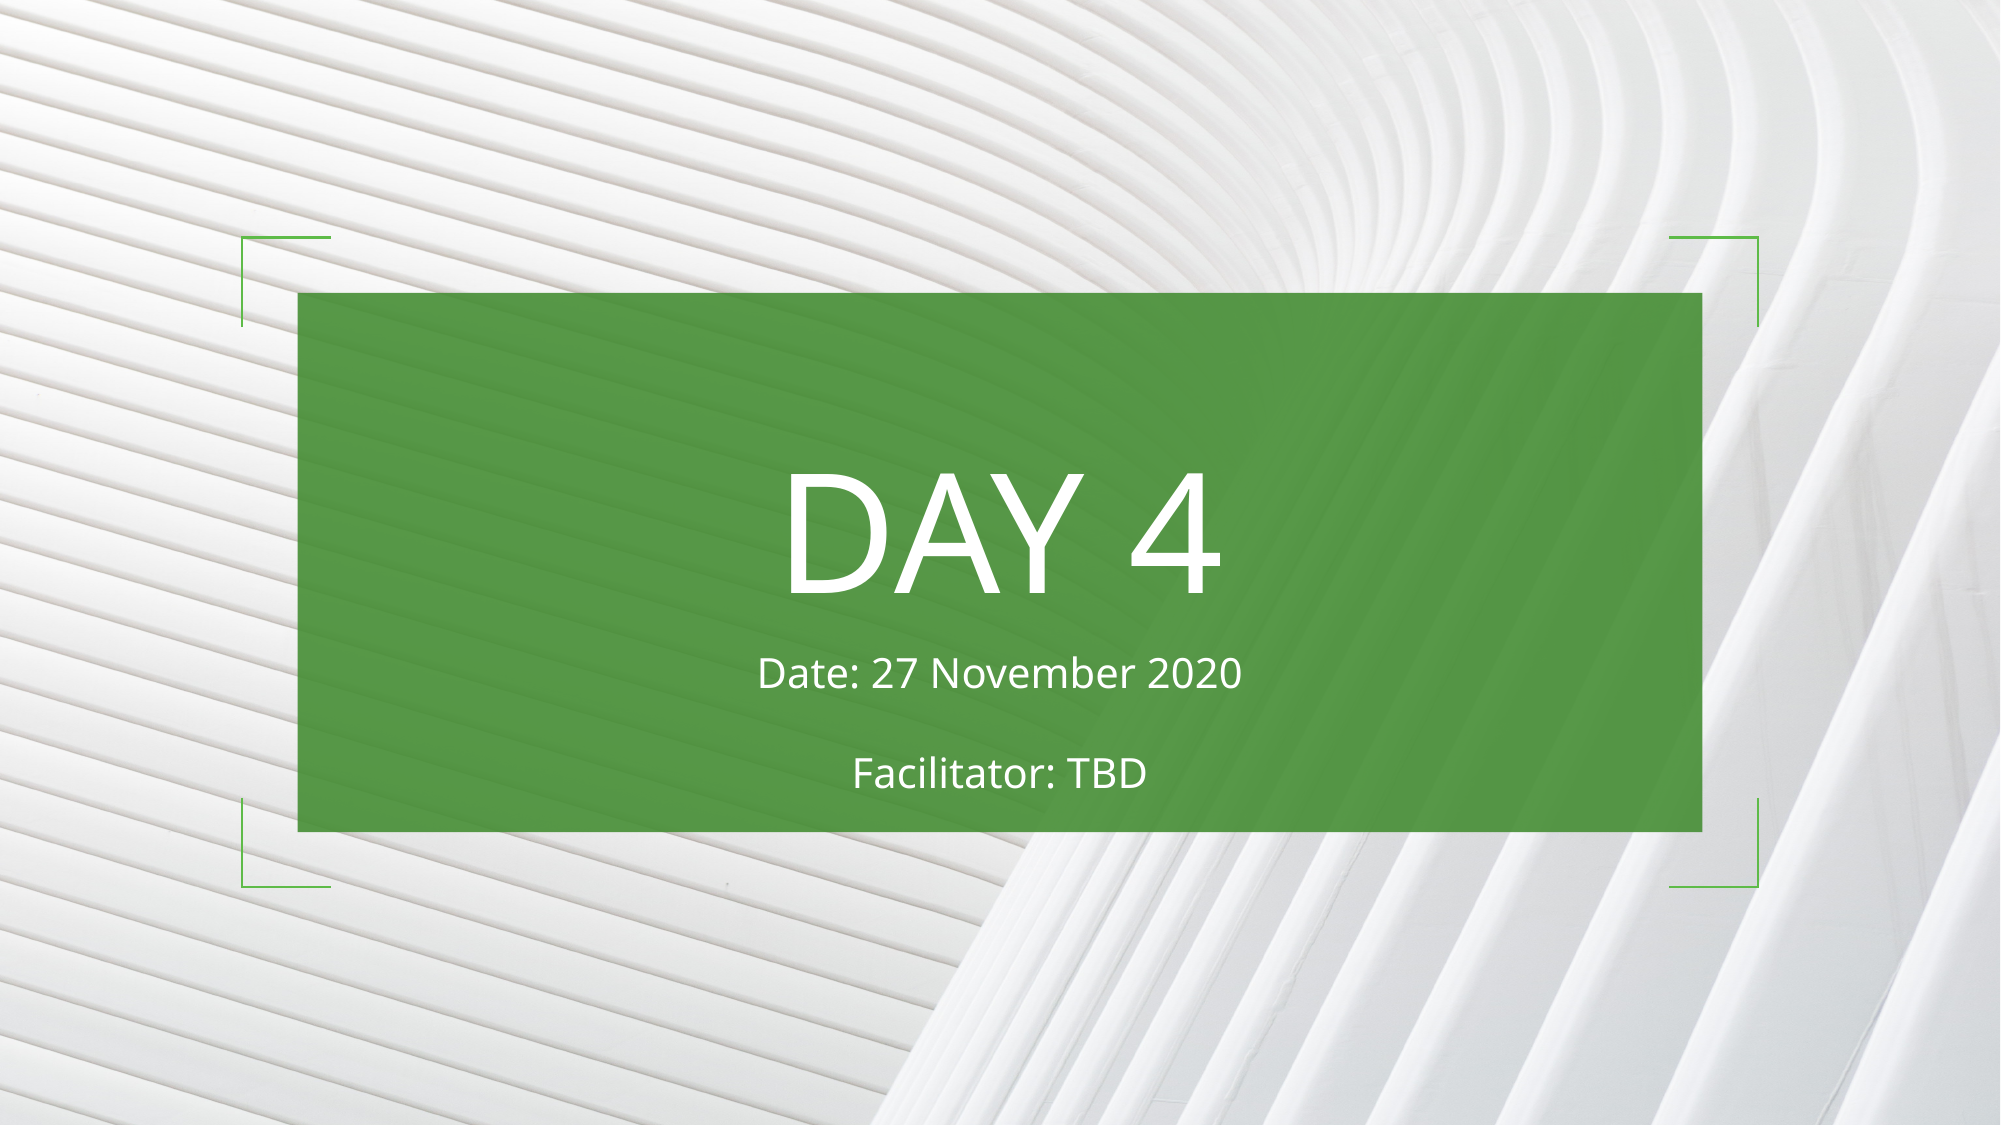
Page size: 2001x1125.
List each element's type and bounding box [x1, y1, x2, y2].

text_box [241, 237, 1759, 888]
picture [0, 0, 2001, 1125]
